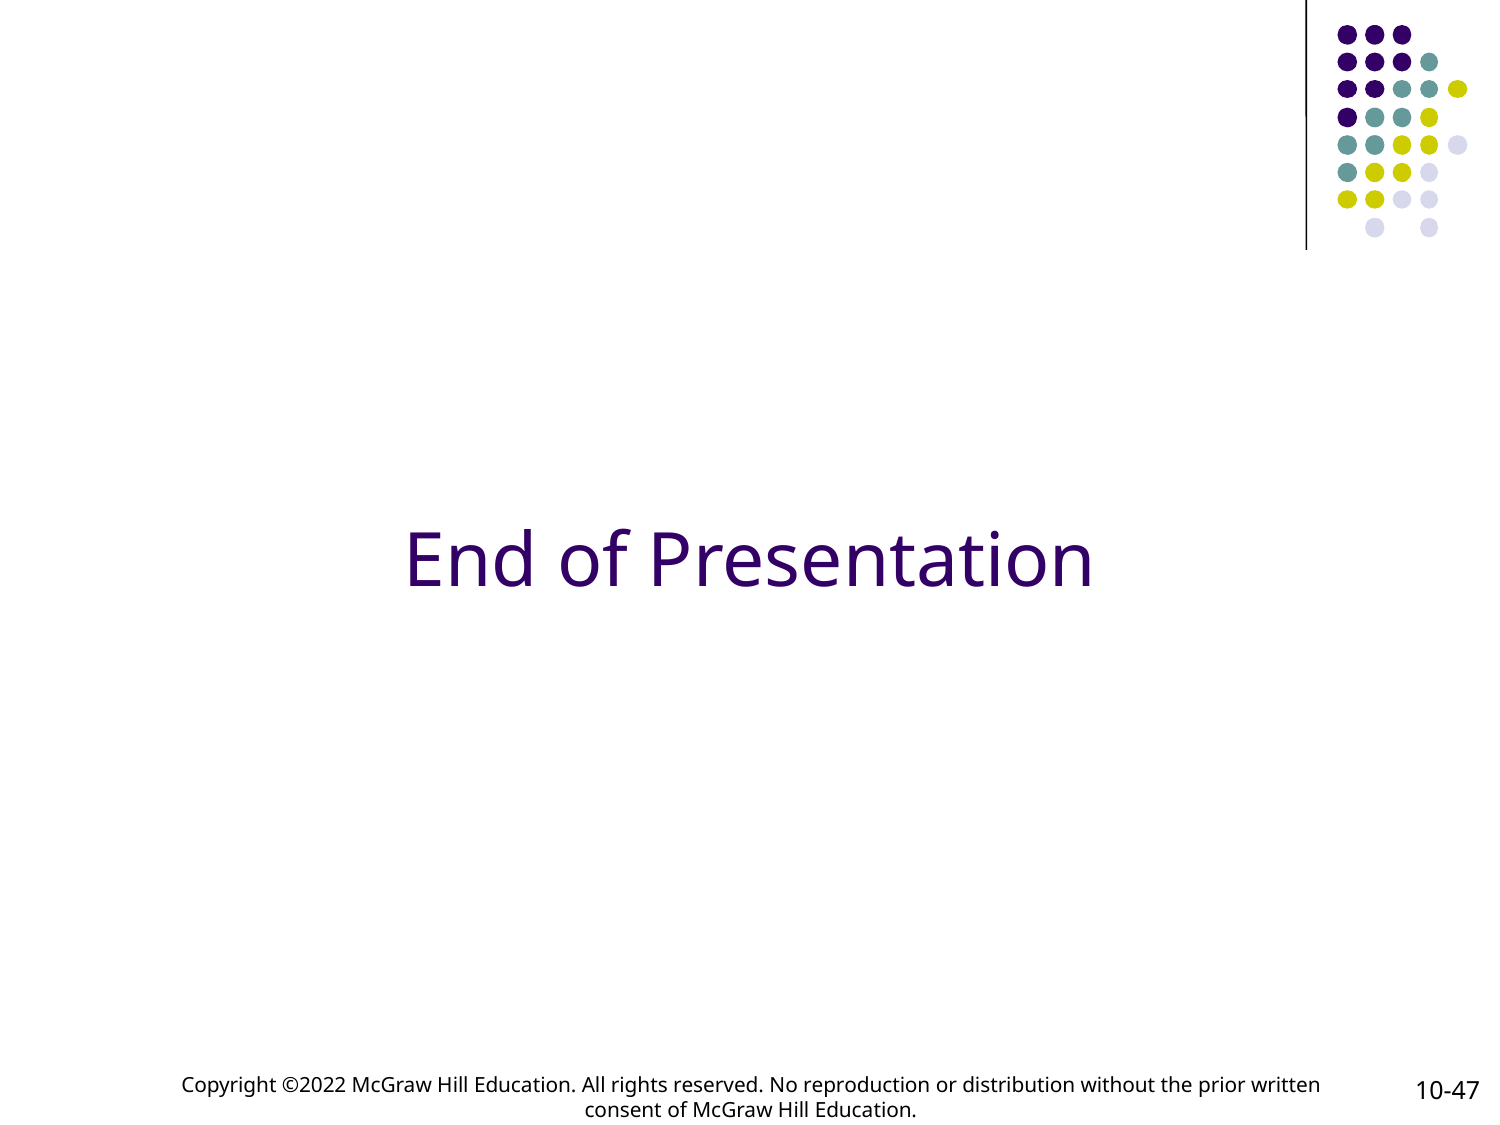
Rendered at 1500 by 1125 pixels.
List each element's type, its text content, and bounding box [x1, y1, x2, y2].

slide_number 10-47 [1345, 1061, 1496, 1122]
title End of Presentation [128, 450, 1372, 675]
